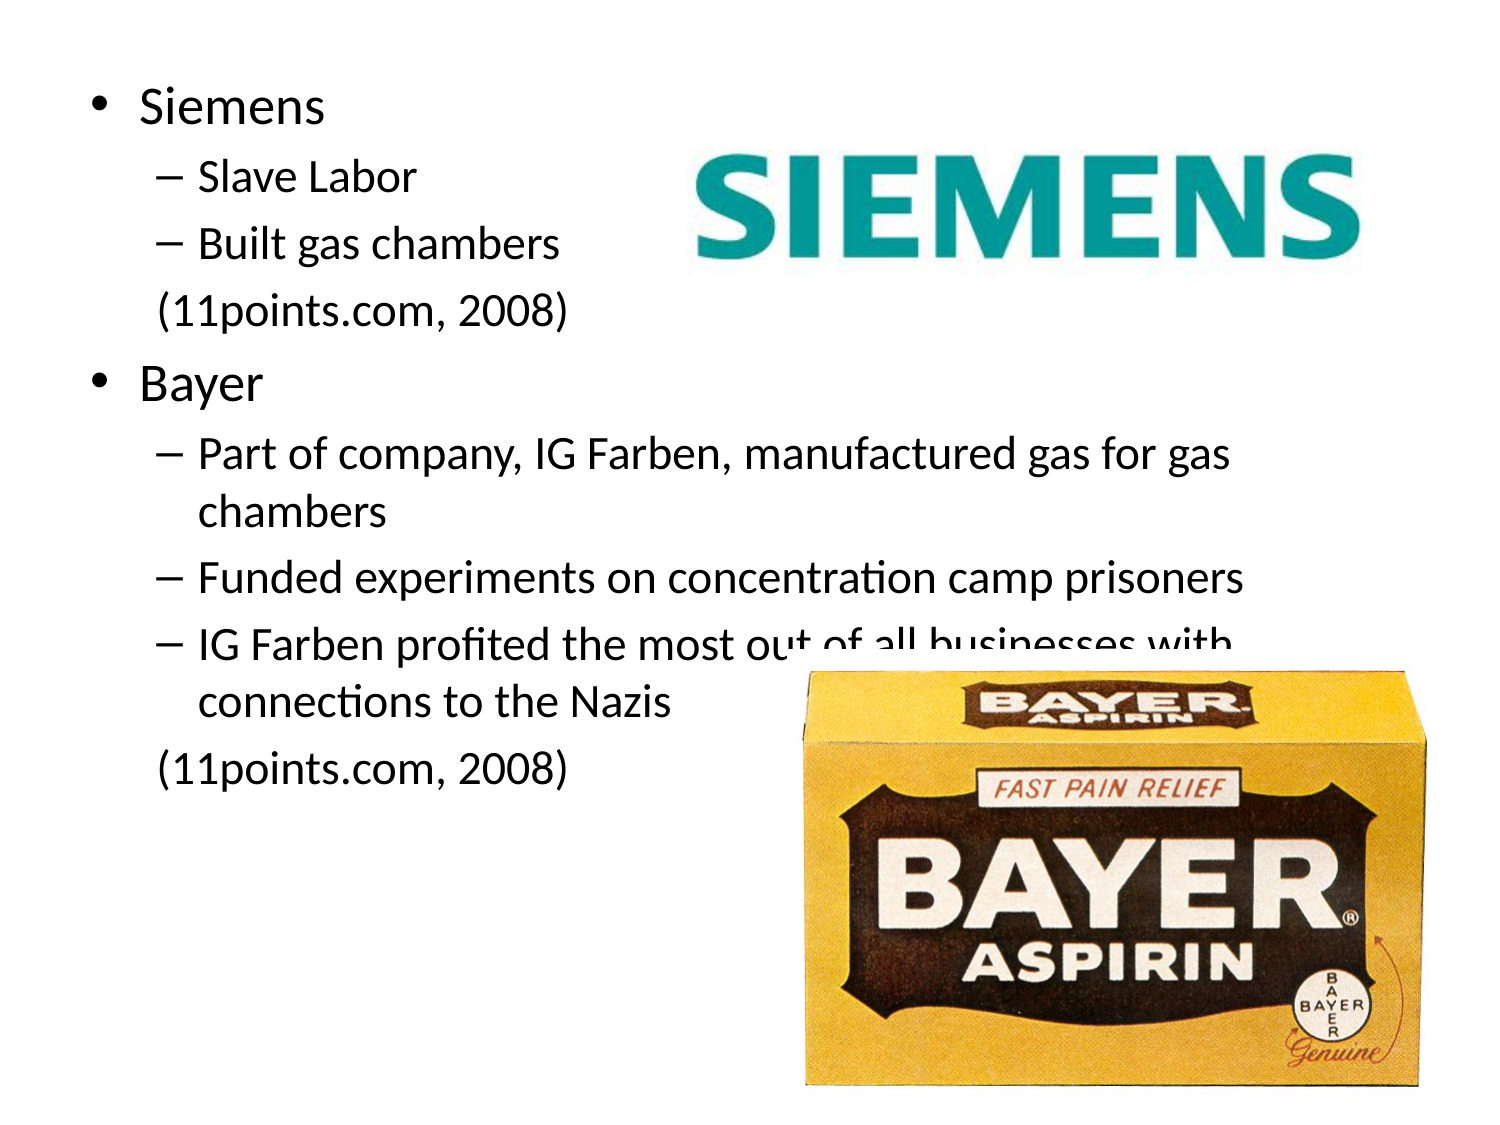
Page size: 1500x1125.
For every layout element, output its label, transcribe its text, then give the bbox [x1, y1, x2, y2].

list Siemens Slave Labor Built gas chambers (11points.com, 2008) Bayer Part of company, IG Farben, manufactured gas for gas chambers Funded experiments on concentration camp prisoners IG Farben profited the most out of all businesses with connections to the Nazis (11points.com, 2008) [75, 62, 1425, 805]
picture [662, 124, 1390, 294]
picture [787, 649, 1437, 1099]
